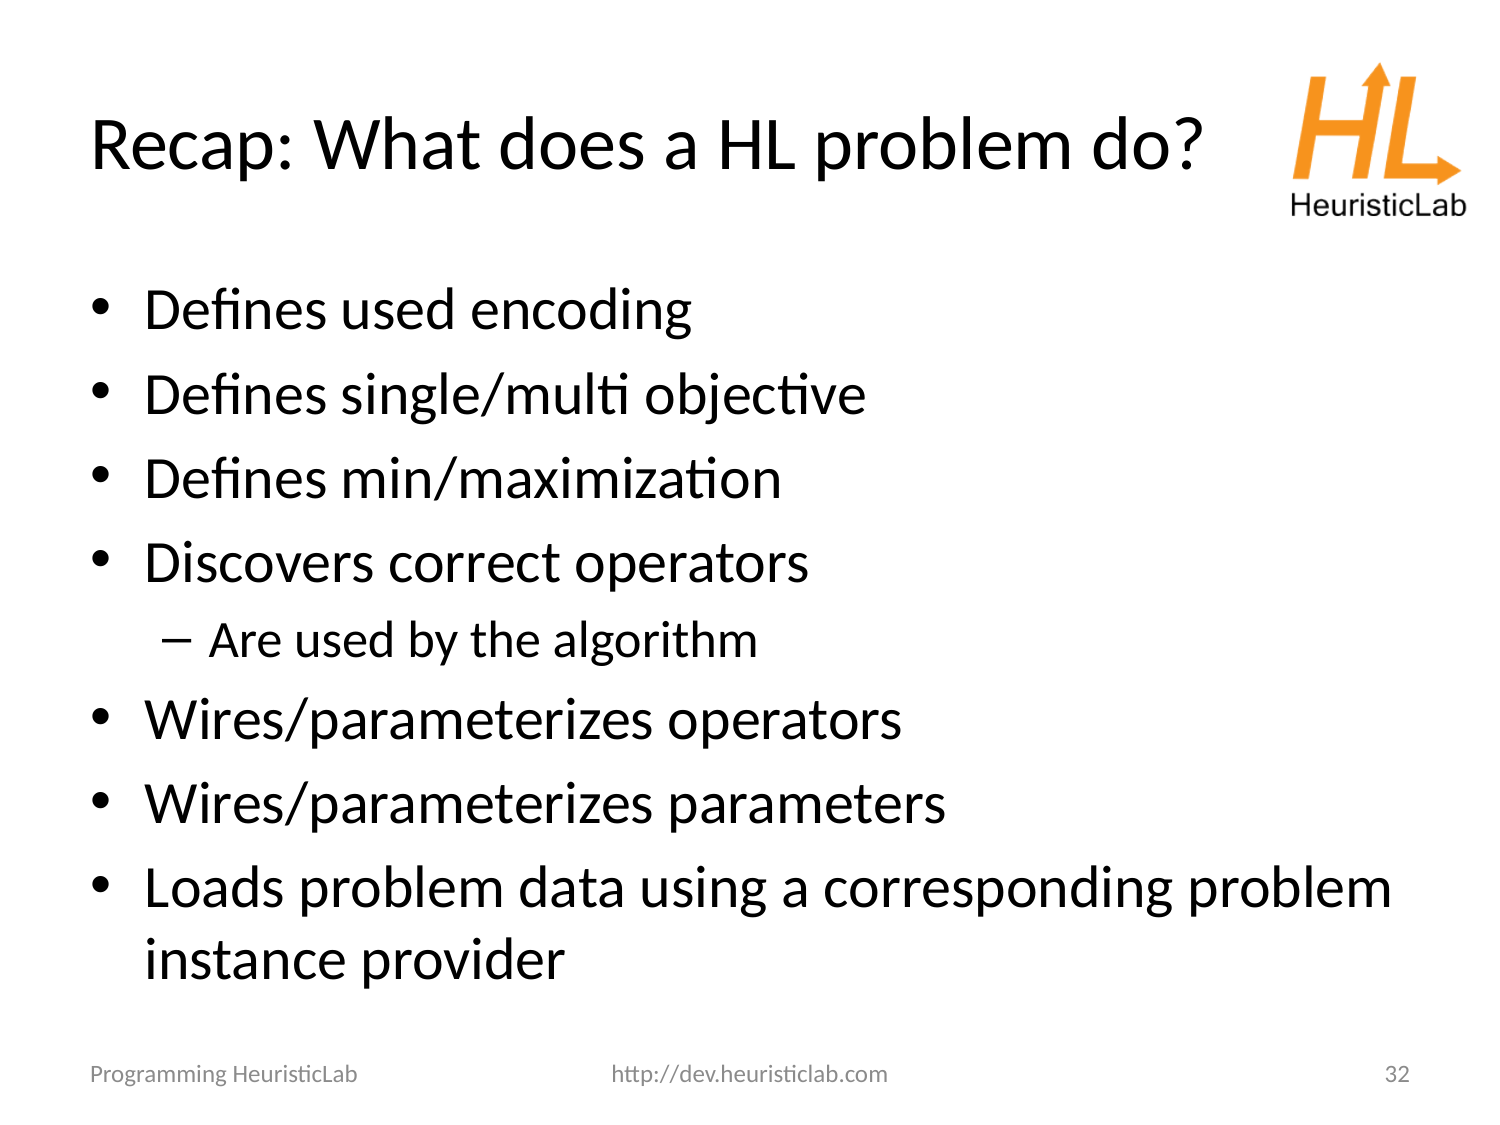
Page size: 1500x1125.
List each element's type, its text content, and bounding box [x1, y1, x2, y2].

title Recap: What does a HL problem do? [75, 45, 1282, 233]
footer http://dev.heuristiclab.com [512, 1042, 988, 1103]
slide_number Programming HeuristicLab [75, 1042, 425, 1103]
picture [1281, 27, 1474, 244]
slide_number 32 [1074, 1042, 1425, 1103]
list Defines used encoding Defines single/multi objective Defines min/maximization Discovers correct operators Are used by the algorithm Wires/parameterizes operators Wires/parameterizes parameters Loads problem data using a corresponding problem instance provider [75, 262, 1425, 1005]
